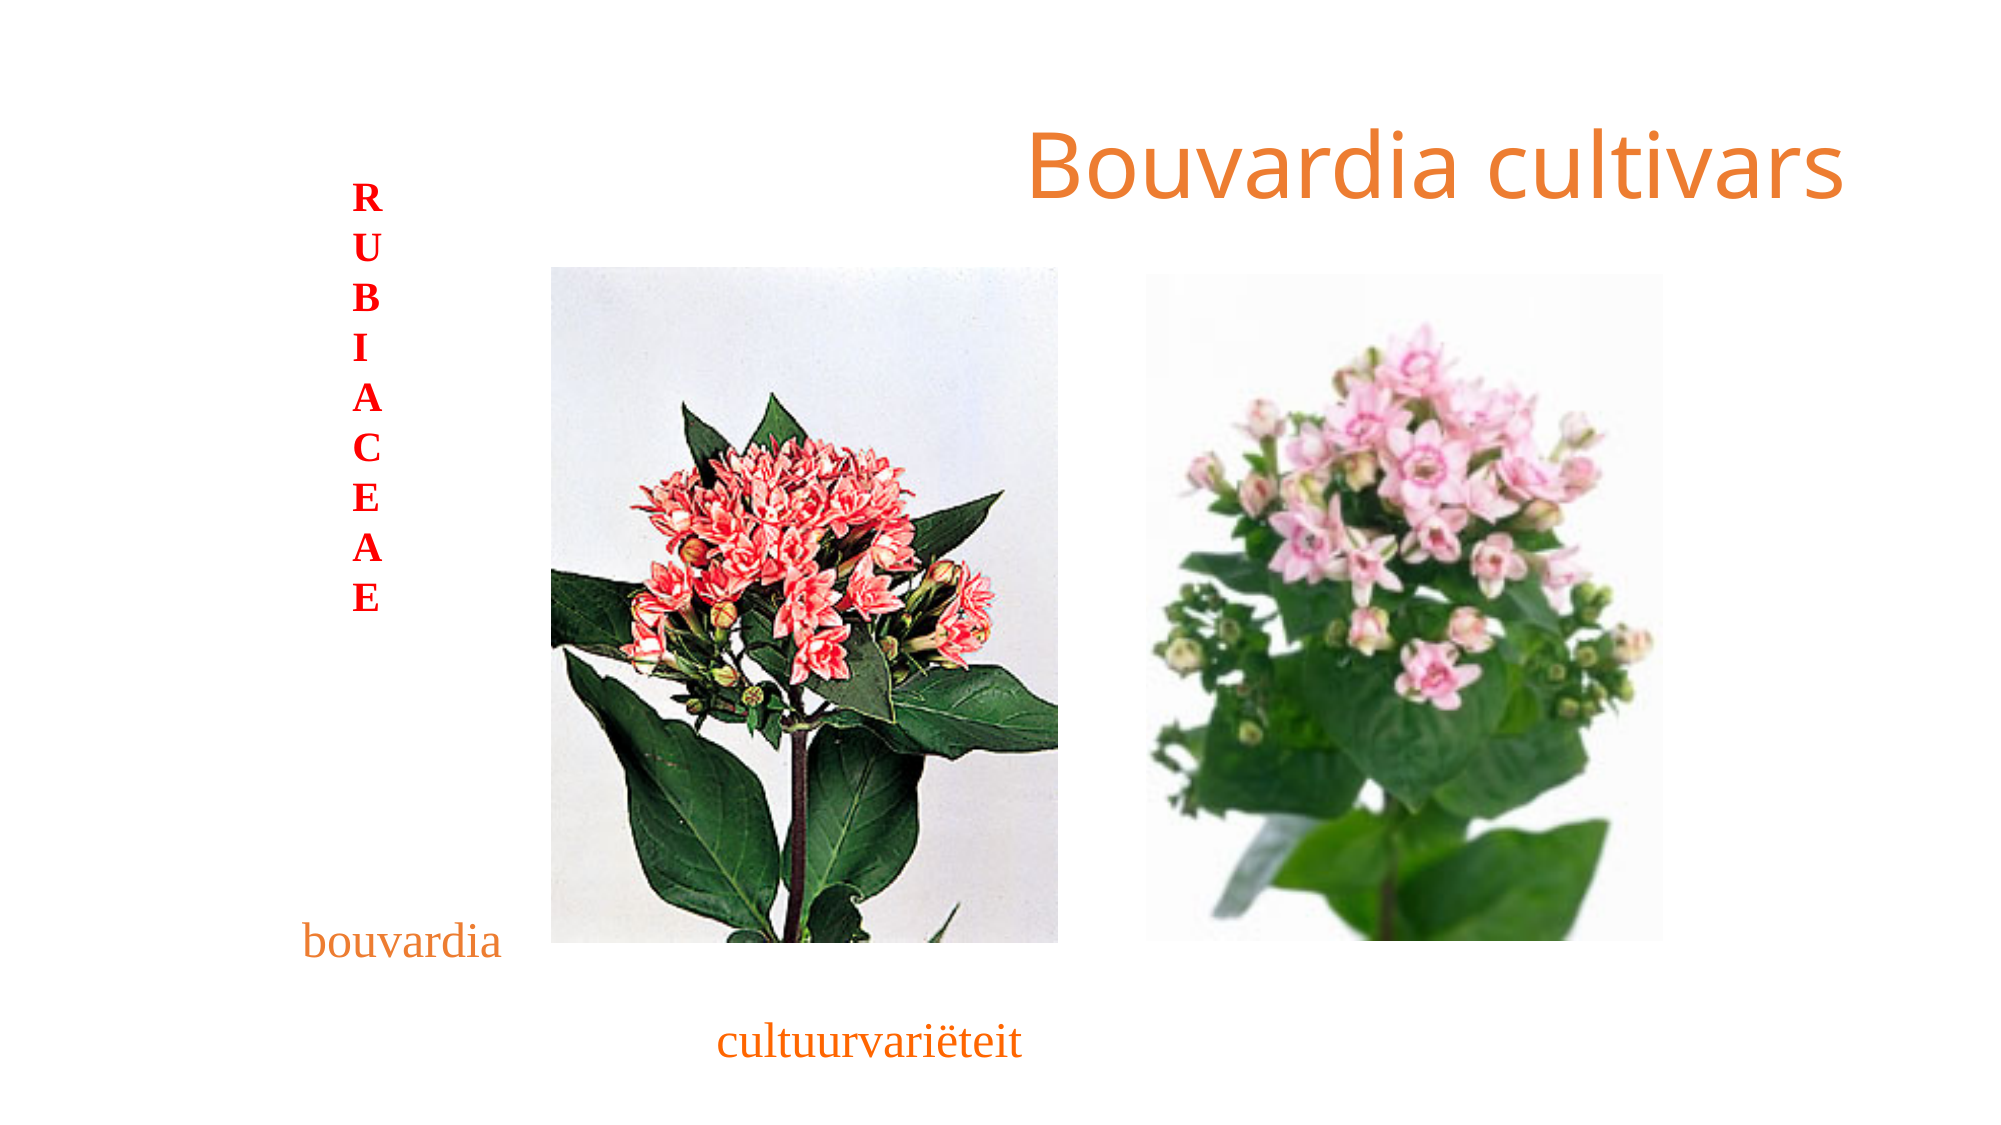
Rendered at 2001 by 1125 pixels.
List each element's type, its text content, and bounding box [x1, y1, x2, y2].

text_box cultuurvariëteit [324, 999, 1038, 1075]
picture [1145, 274, 1663, 941]
text_box bouvardia [287, 899, 1350, 975]
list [551, 267, 1058, 943]
text_box RUBIACEAE [337, 162, 400, 628]
title Bouvardia cultivars [137, 59, 1863, 278]
